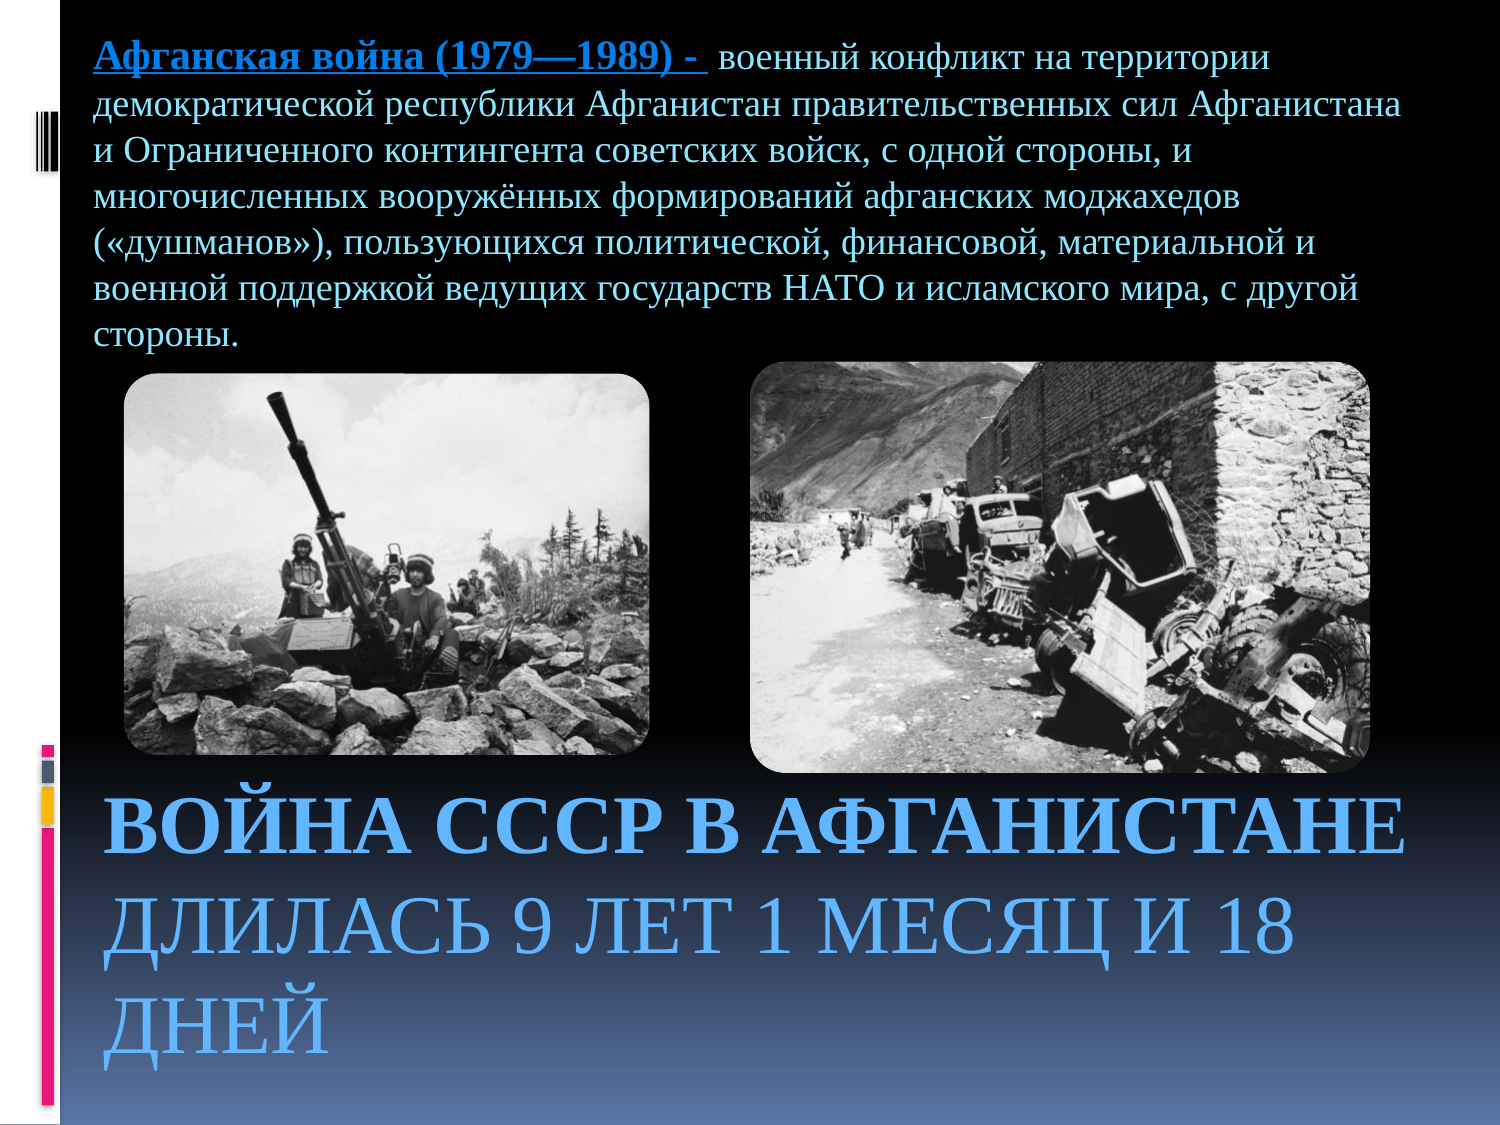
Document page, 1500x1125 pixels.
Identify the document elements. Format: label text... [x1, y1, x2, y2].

subtitle Афганская война (1979—1989) - военный конфликт на территории демократической республики Афганистан правительственных сил Афганистана и Ограниченного контингента советских войск, с одной стороны, и многочисленных вооружённых формирований афганских моджахедов («душманов»), пользующихся политической, финансовой, материальной и военной поддержкой ведущих государств НАТО и исламского мира, с другой стороны. [76, 19, 1424, 362]
picture [123, 373, 650, 756]
picture [749, 361, 1371, 774]
title Война СССР в Афганистане длилась 9 лет 1 месяц и 18 дней [88, 763, 1459, 1088]
